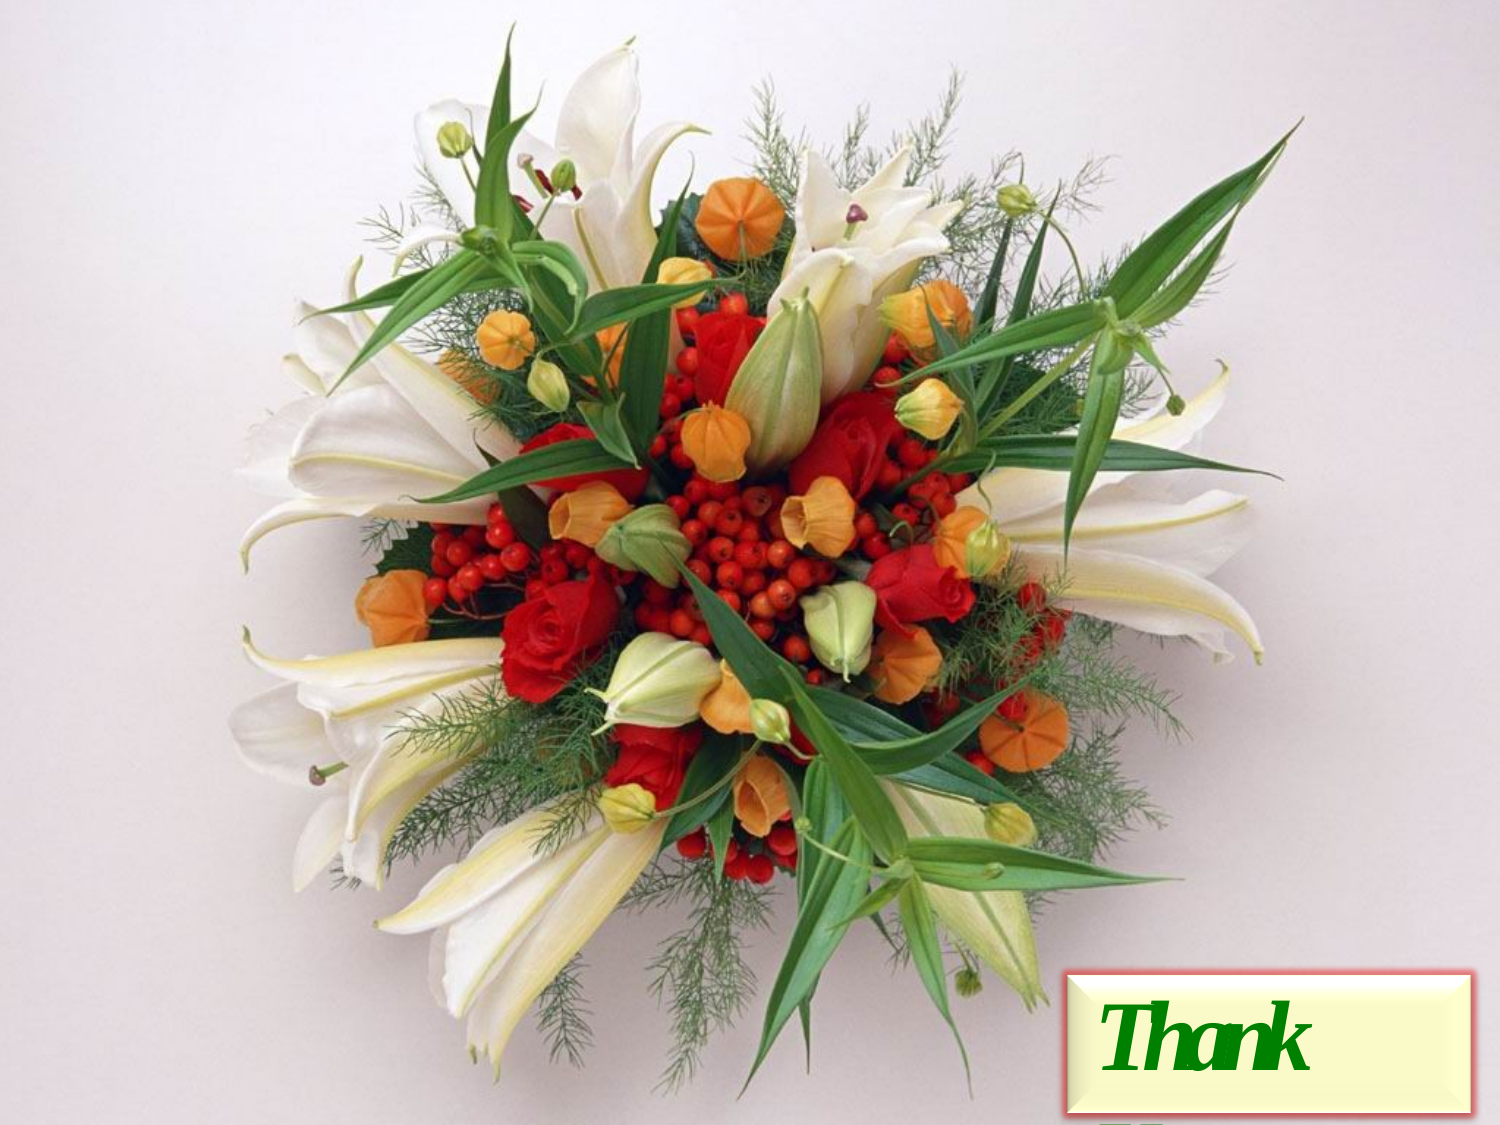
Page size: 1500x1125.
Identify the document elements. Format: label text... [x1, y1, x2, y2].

text_box [0, 0, 1500, 1125]
text_box Thank You [1092, 970, 1448, 1125]
text_box [1020, 945, 1500, 1125]
